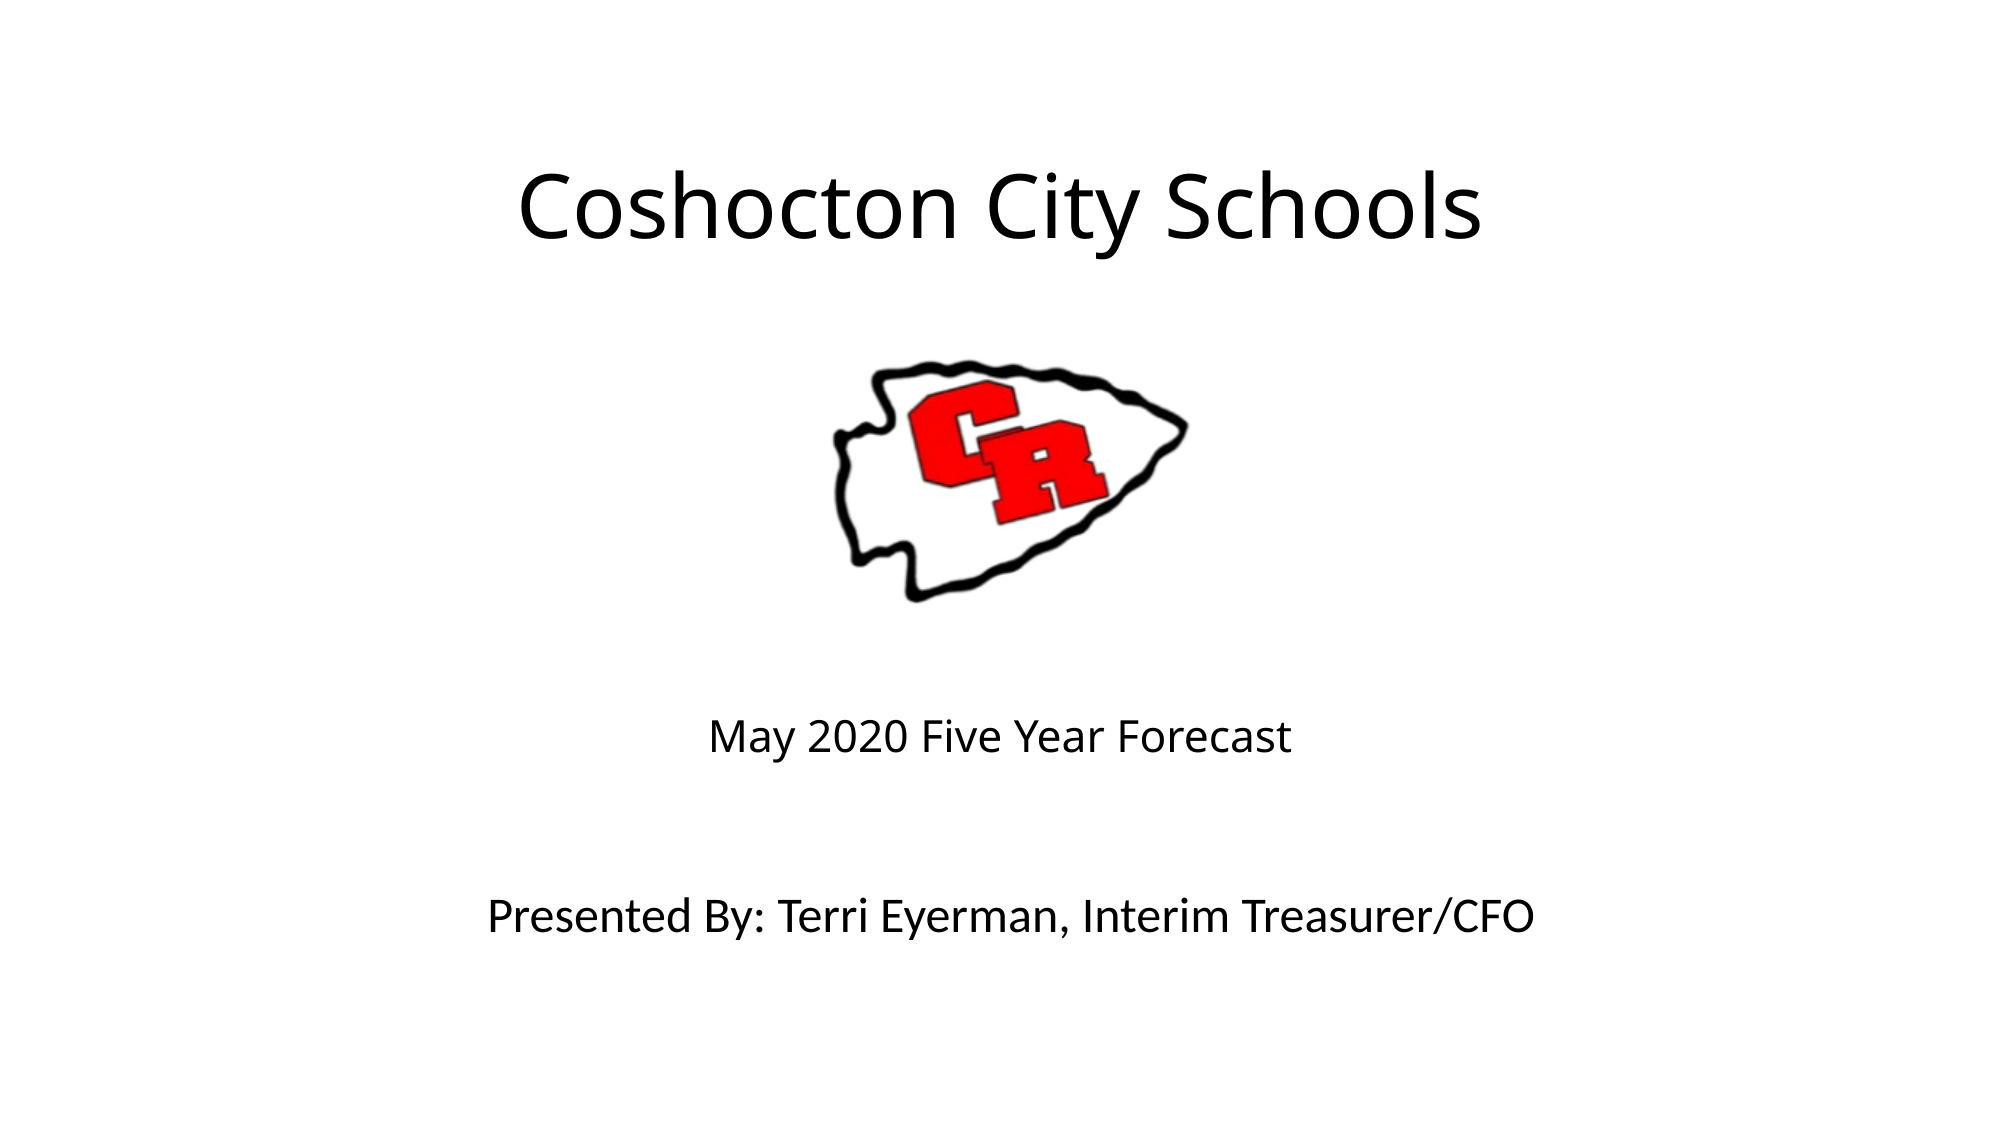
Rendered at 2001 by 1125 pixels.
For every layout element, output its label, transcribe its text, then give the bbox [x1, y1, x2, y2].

picture [717, 298, 1244, 636]
subtitle Presented By: Terri Eyerman, Interim Treasurer/CFO [261, 801, 1762, 1073]
title Coshocton City Schools May 2020 Five Year Forecast [261, 151, 1740, 801]
